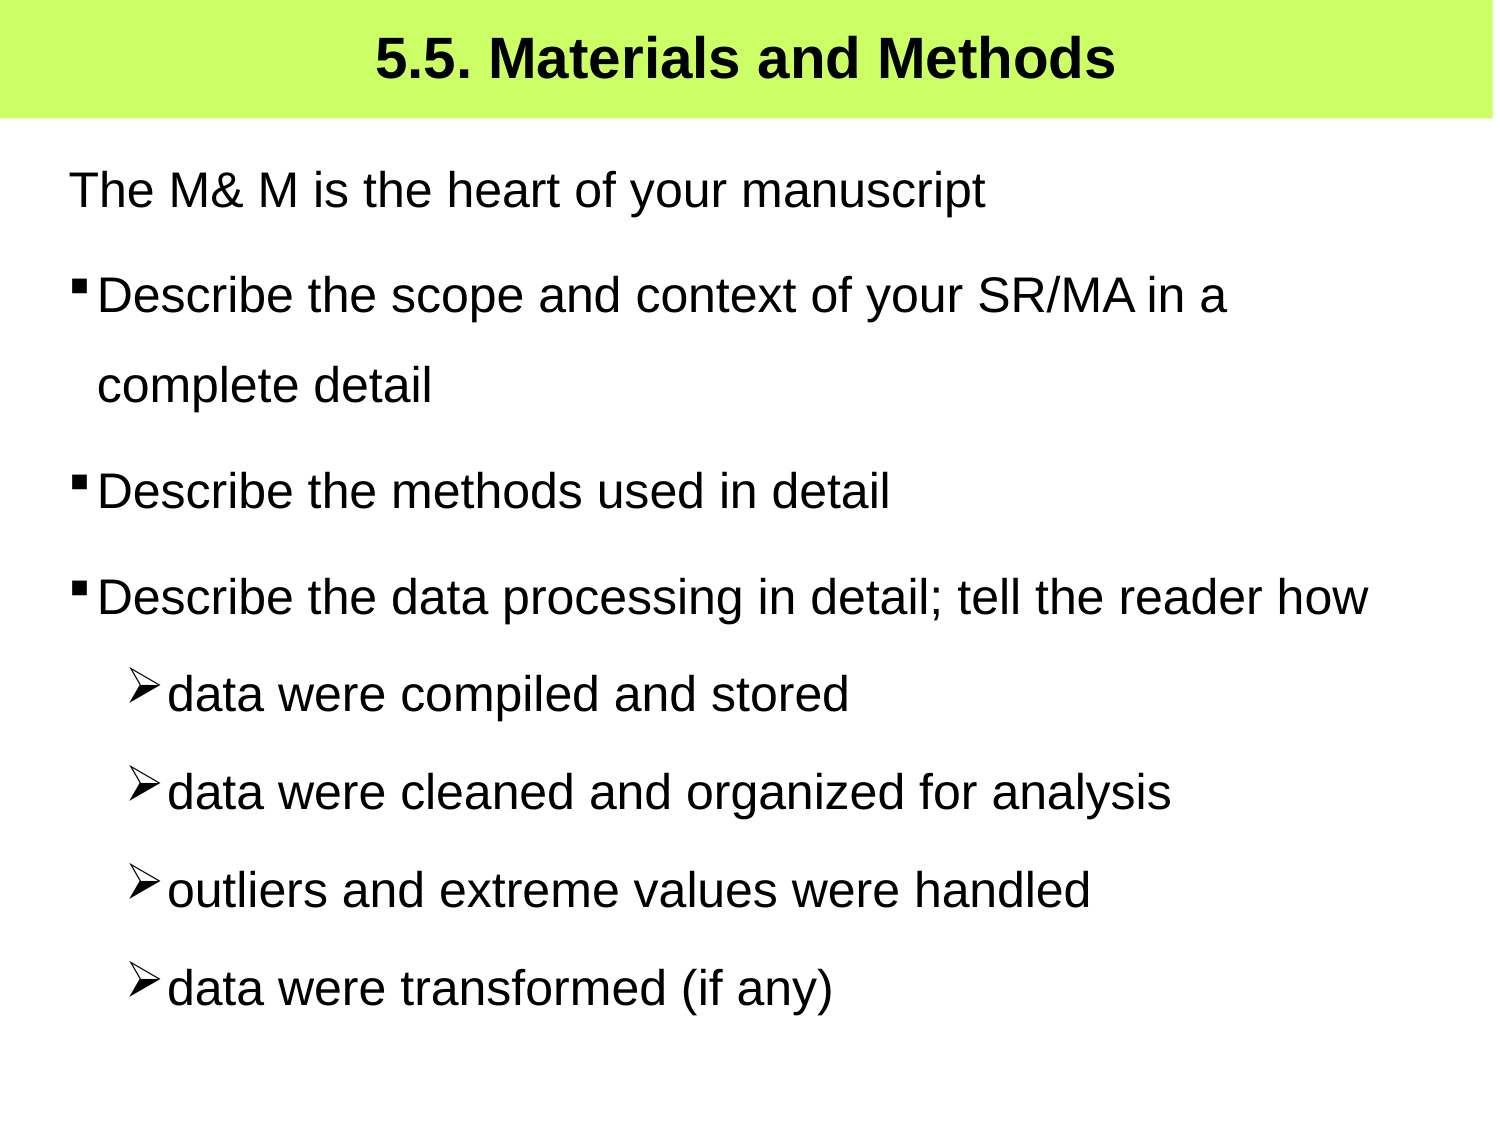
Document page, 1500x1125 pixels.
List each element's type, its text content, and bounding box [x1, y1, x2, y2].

title 5.5. Materials and Methods [0, 0, 1493, 119]
list The M& M is the heart of your manuscript Describe the scope and context of your SR/MA in a complete detail Describe the methods used in detail Describe the data processing in detail; tell the reader how data were compiled and stored data were cleaned and organized for analysis outliers and extreme values were handled data were transformed (if any) [53, 119, 1447, 1034]
